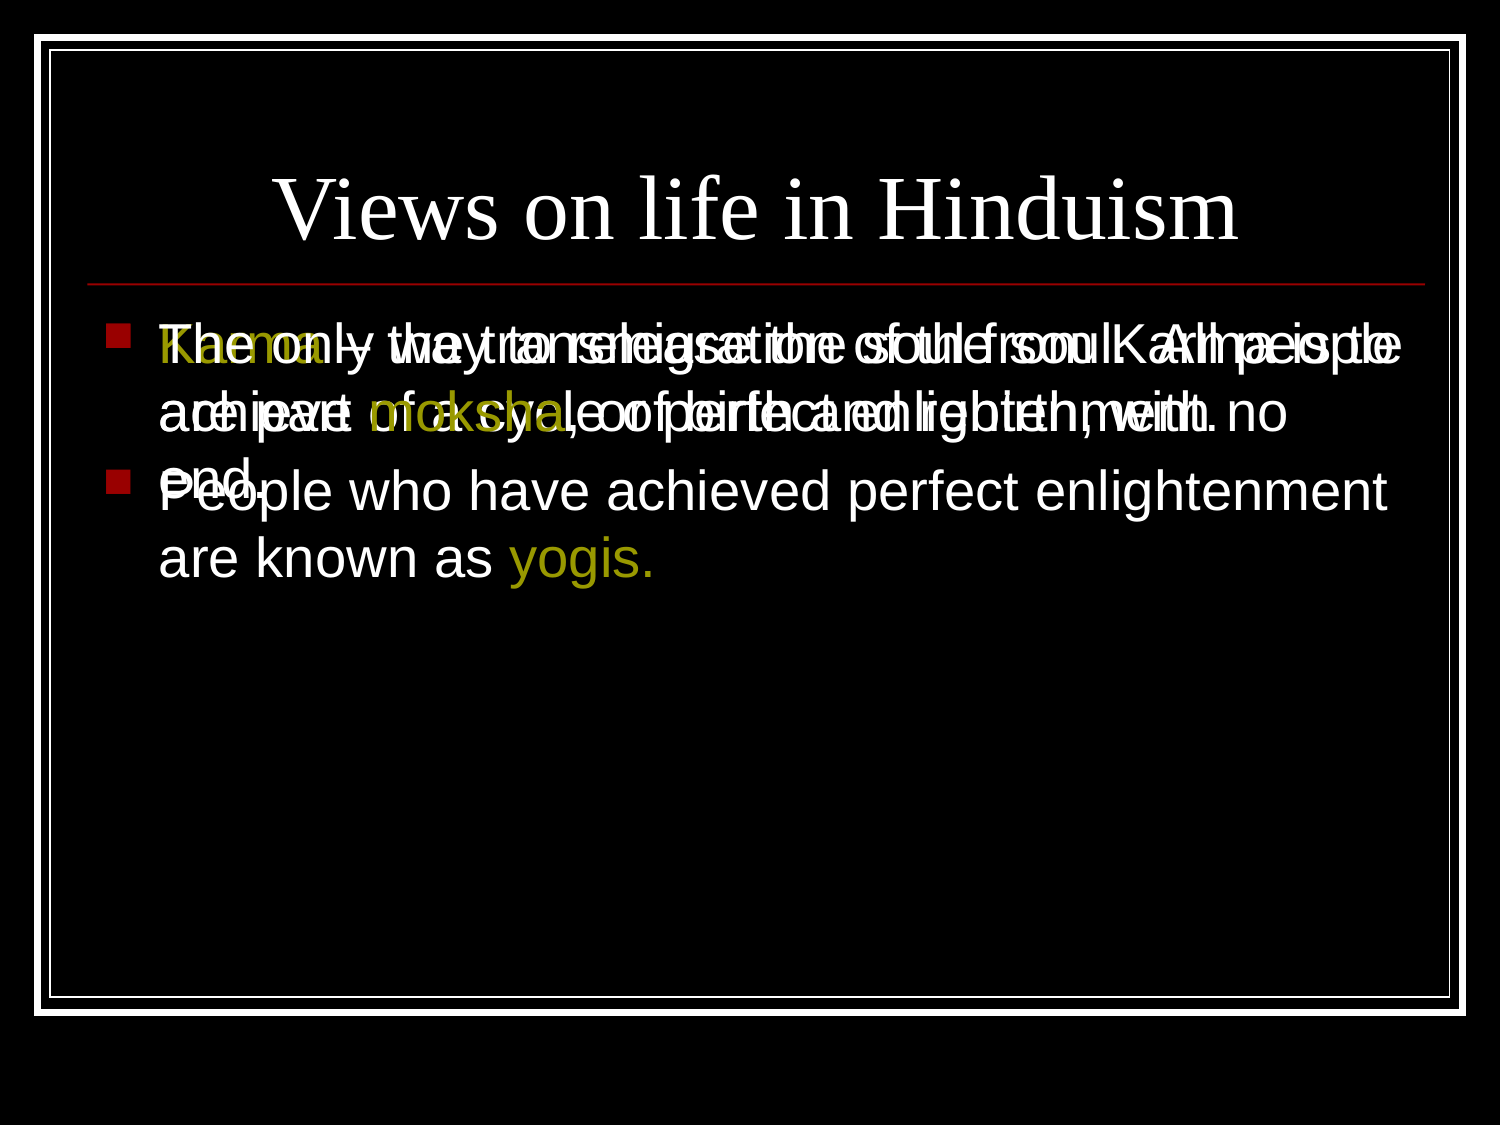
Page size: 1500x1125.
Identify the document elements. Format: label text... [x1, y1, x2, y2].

title Views on life in Hinduism [87, 77, 1426, 266]
list The only way to release the soul from Karma is to achieve moksha, or perfect enlightenment. People who have achieved perfect enlightenment are known as yogis. [87, 299, 1426, 963]
